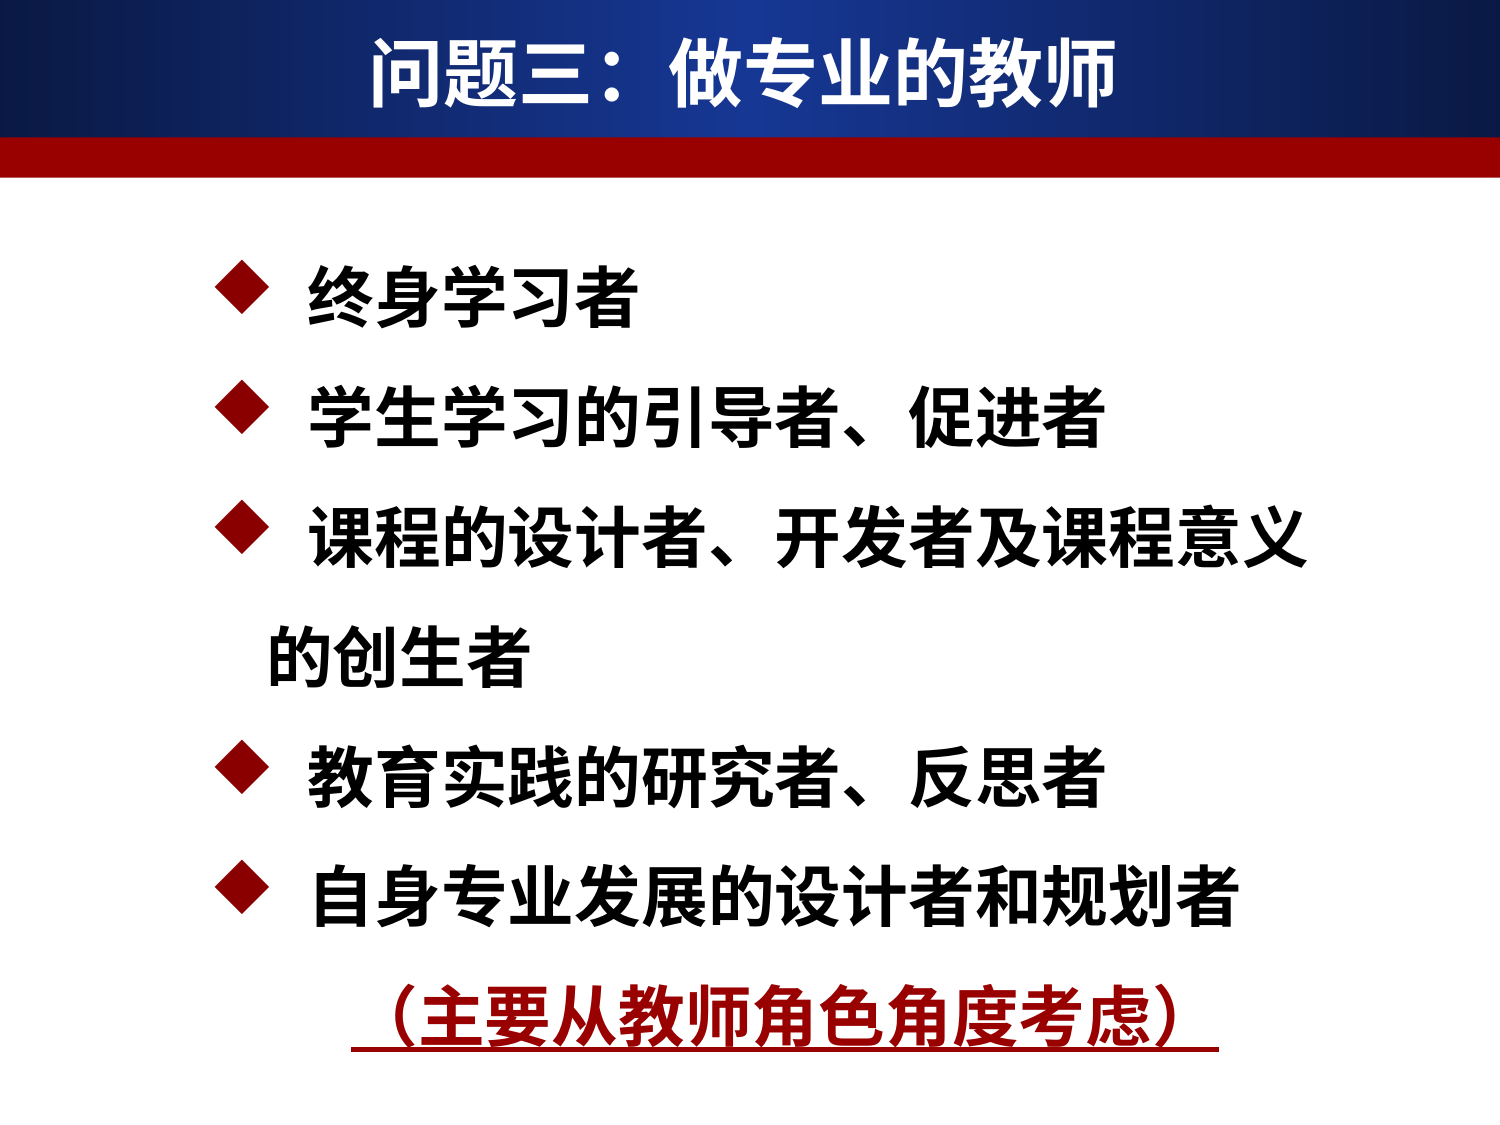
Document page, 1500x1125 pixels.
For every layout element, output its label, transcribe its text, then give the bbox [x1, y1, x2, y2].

title 问题三：做专业的教师 [50, 24, 1438, 118]
list 终身学习者 学生学习的引导者、促进者 课程的设计者、开发者及课程意义的创生者 教育实践的研究者、反思者 自身专业发展的设计者和规划者 （主要从教师角色角度考虑） [194, 208, 1376, 1083]
